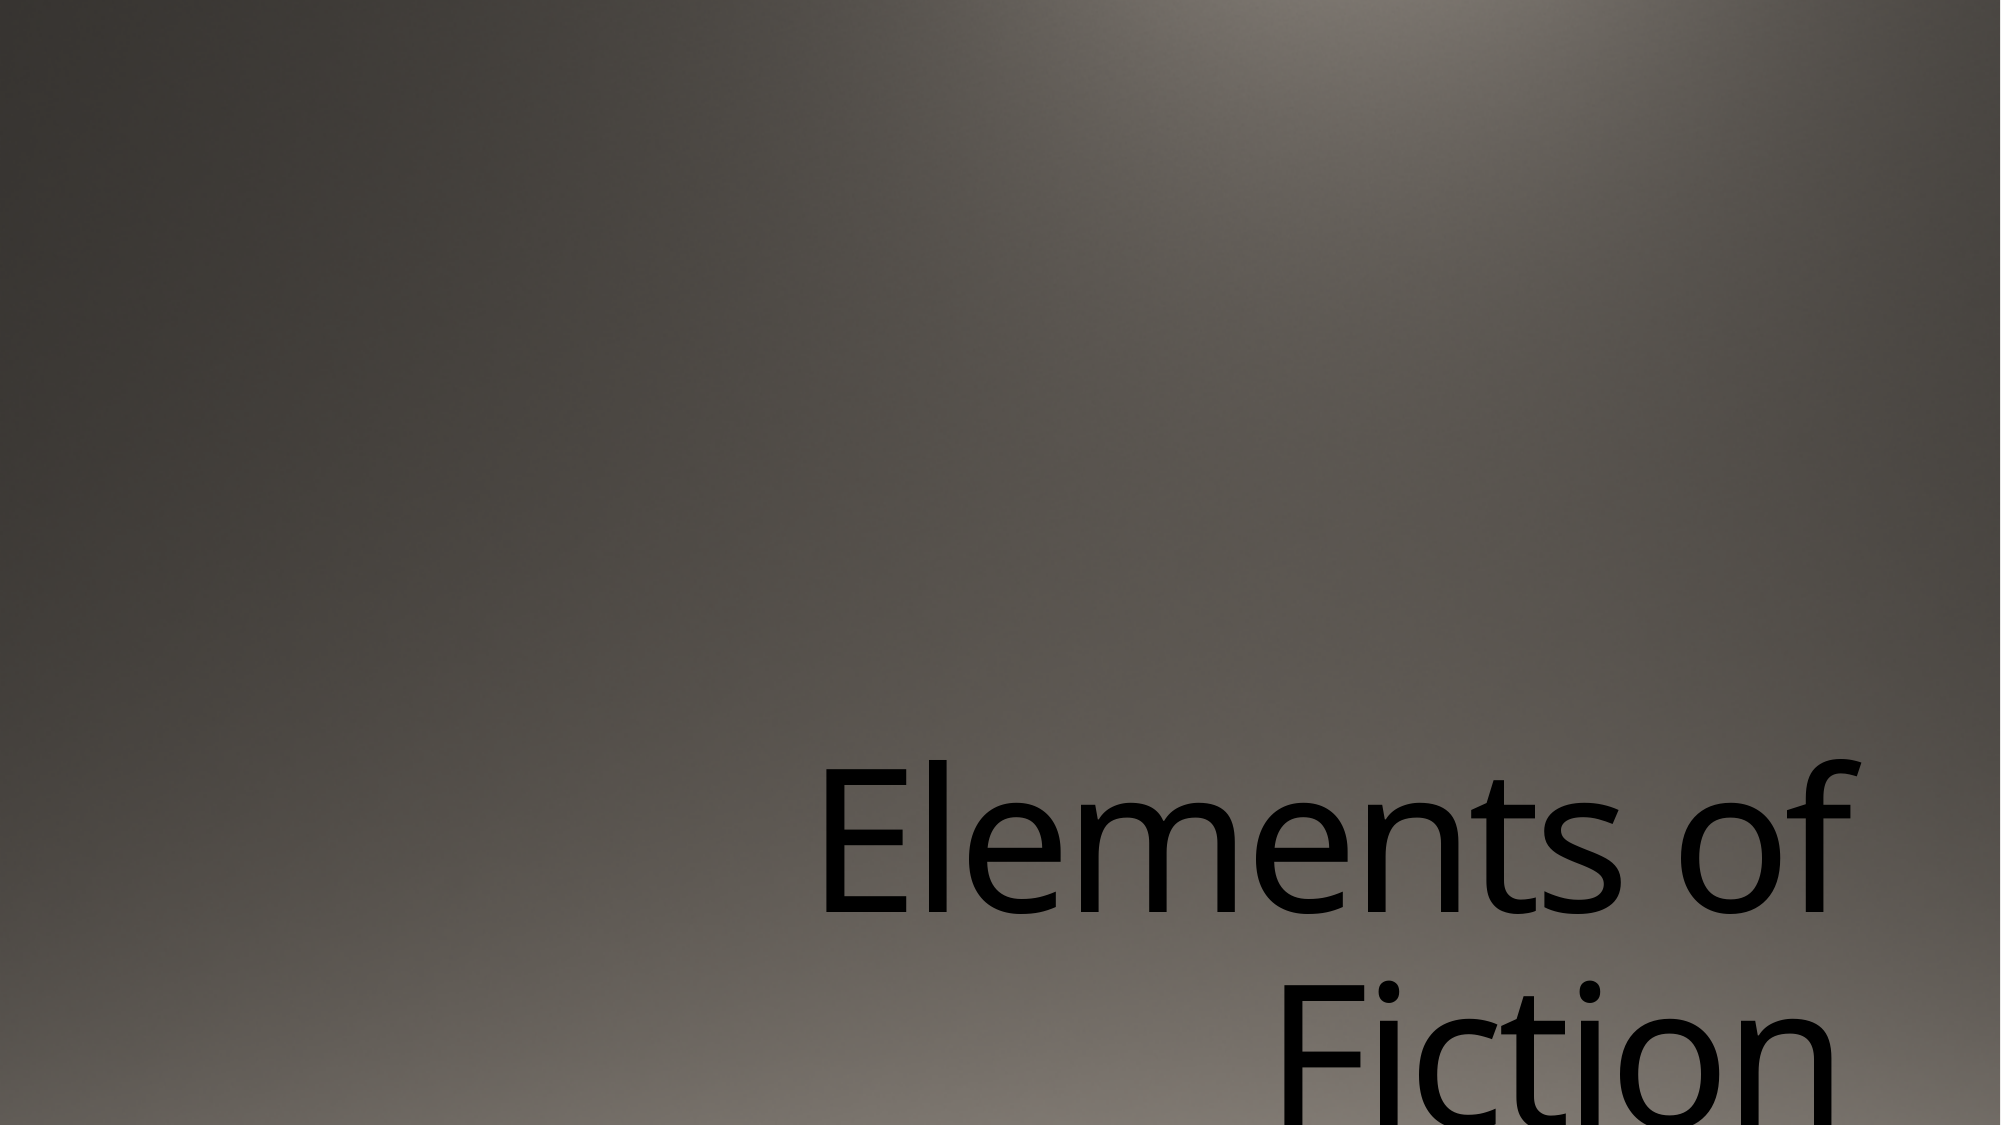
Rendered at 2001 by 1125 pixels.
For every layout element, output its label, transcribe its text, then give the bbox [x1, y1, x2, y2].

picture [0, 0, 2001, 1125]
title Elements of Fiction [362, 732, 1863, 1002]
